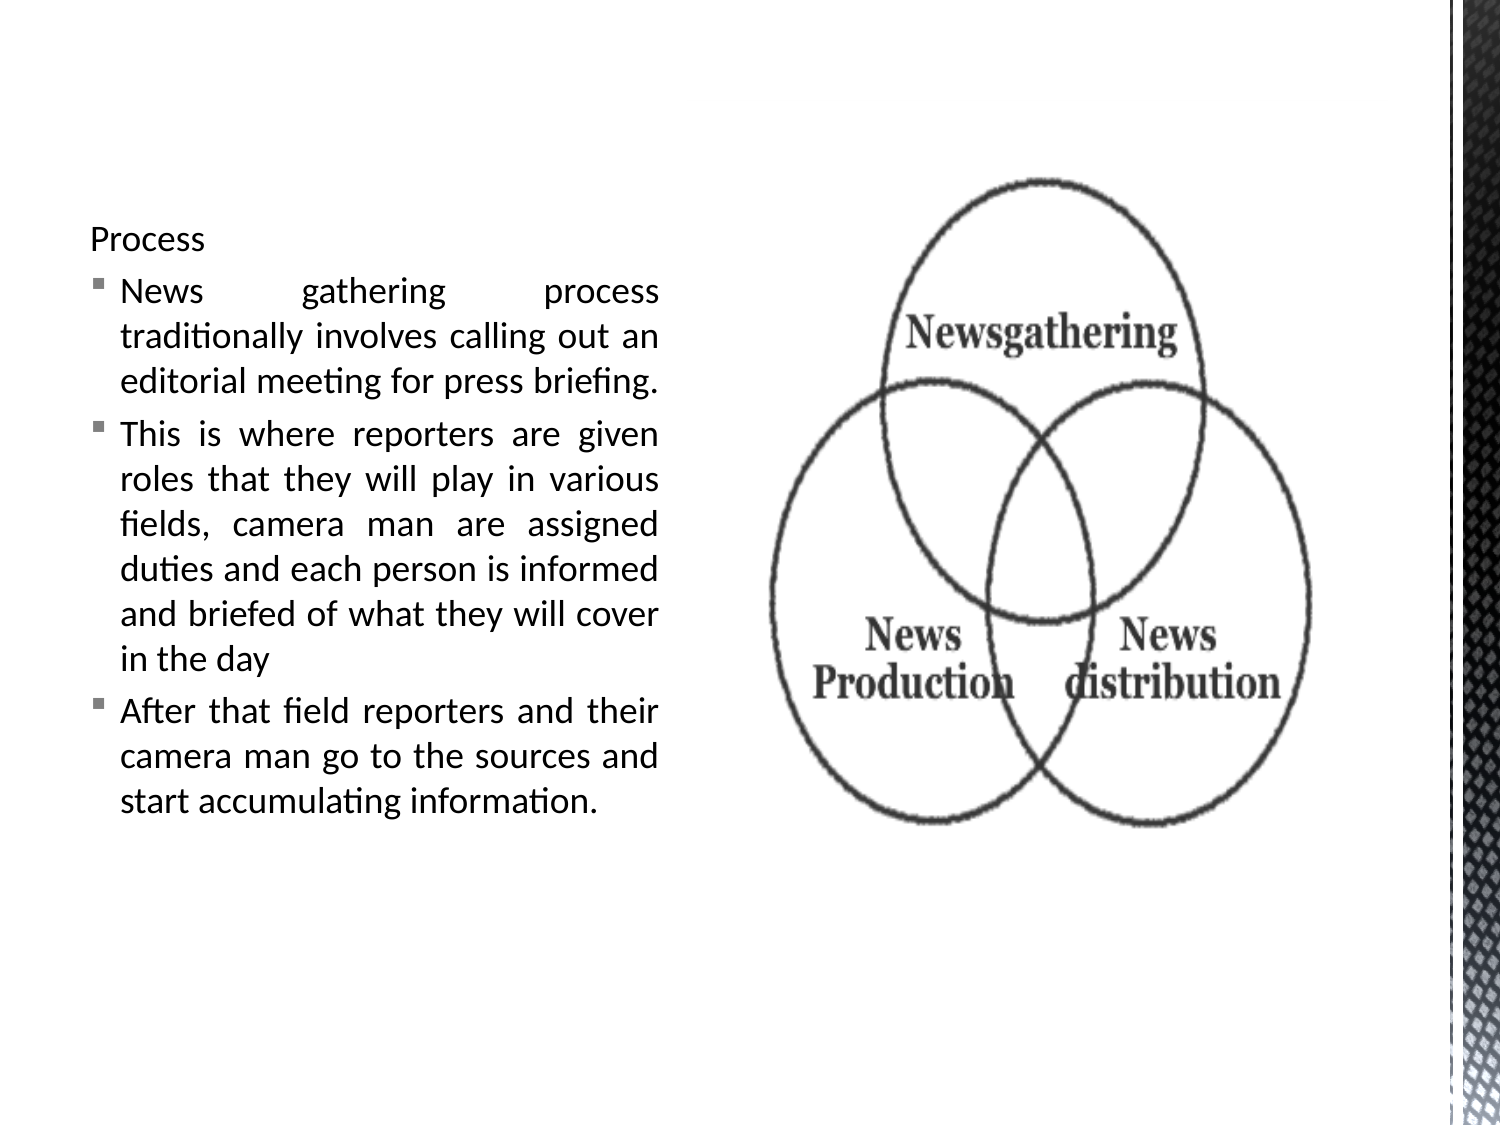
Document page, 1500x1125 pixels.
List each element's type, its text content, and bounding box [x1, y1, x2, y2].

list Process News gathering process traditionally involves calling out an editorial meeting for press briefing. This is where reporters are given roles that they will play in various fields, camera man are assigned duties and each person is informed and briefed of what they will cover in the day After that field reporters and their camera man go to the sources and start accumulating information. [75, 75, 675, 1013]
picture [1447, 0, 1500, 1125]
picture [687, 99, 1388, 963]
